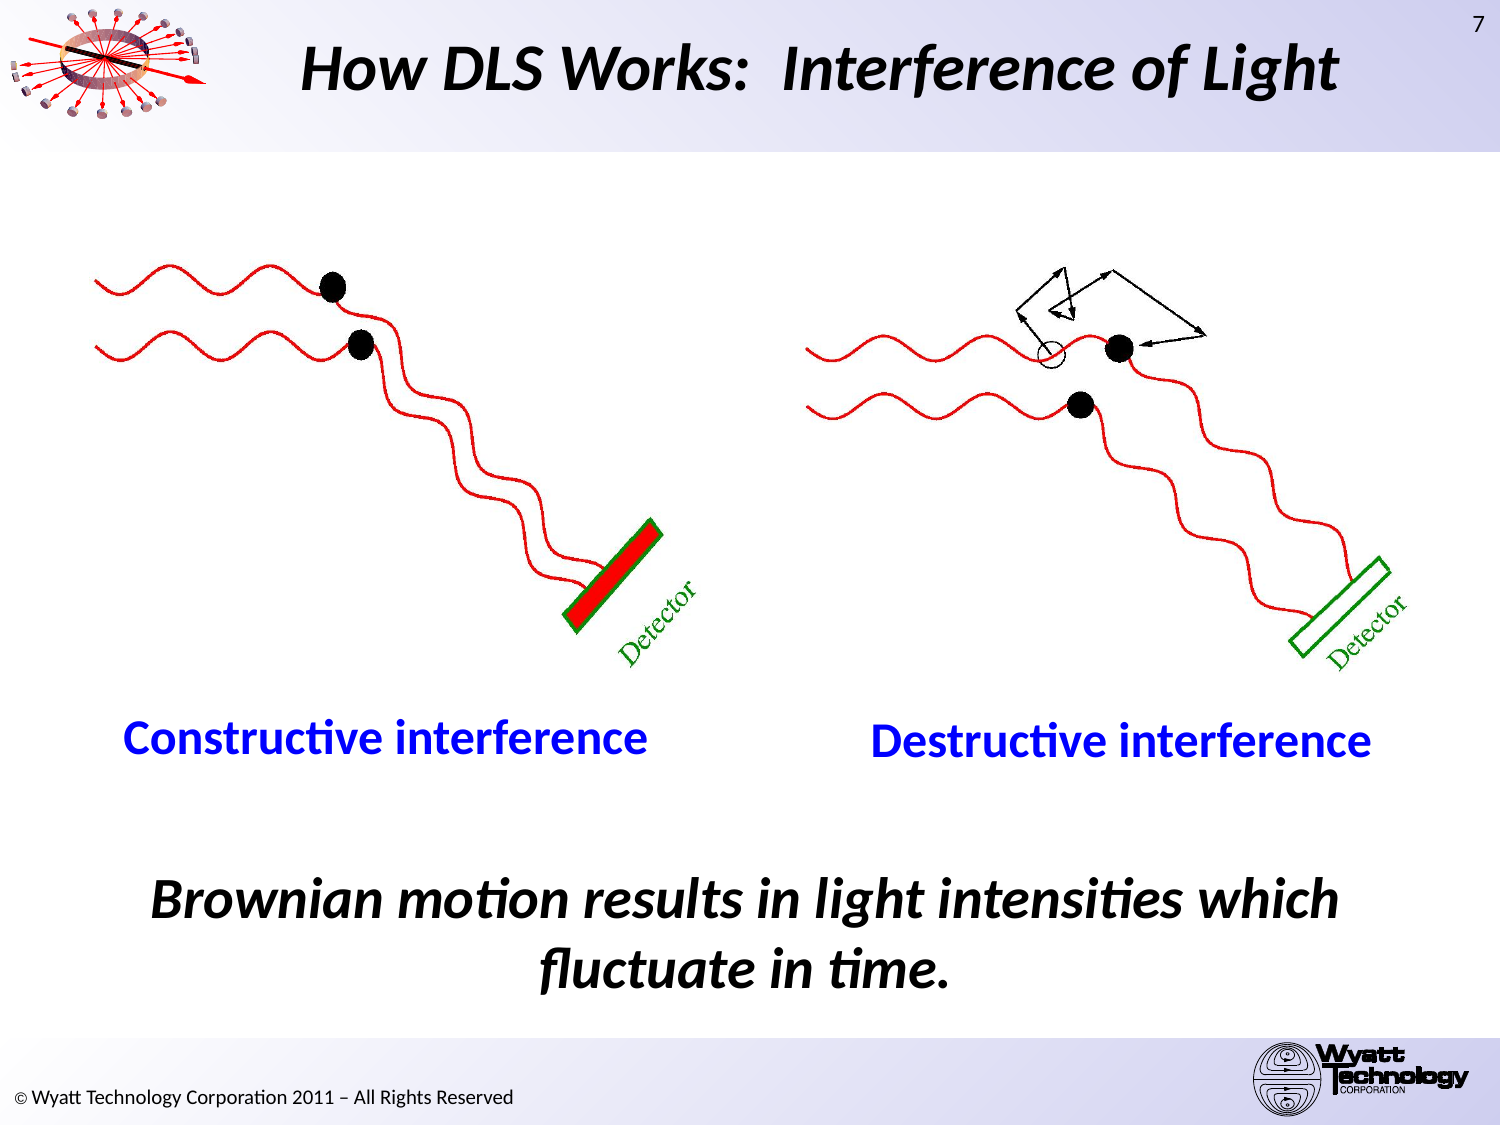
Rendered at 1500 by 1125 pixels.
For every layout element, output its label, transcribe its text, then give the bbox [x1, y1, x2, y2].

text_box Brownian motion results in light intensities which fluctuate in time. [104, 852, 1388, 1008]
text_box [799, 261, 1413, 776]
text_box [89, 259, 703, 774]
title How DLS Works: Interference of Light [217, 16, 1424, 112]
